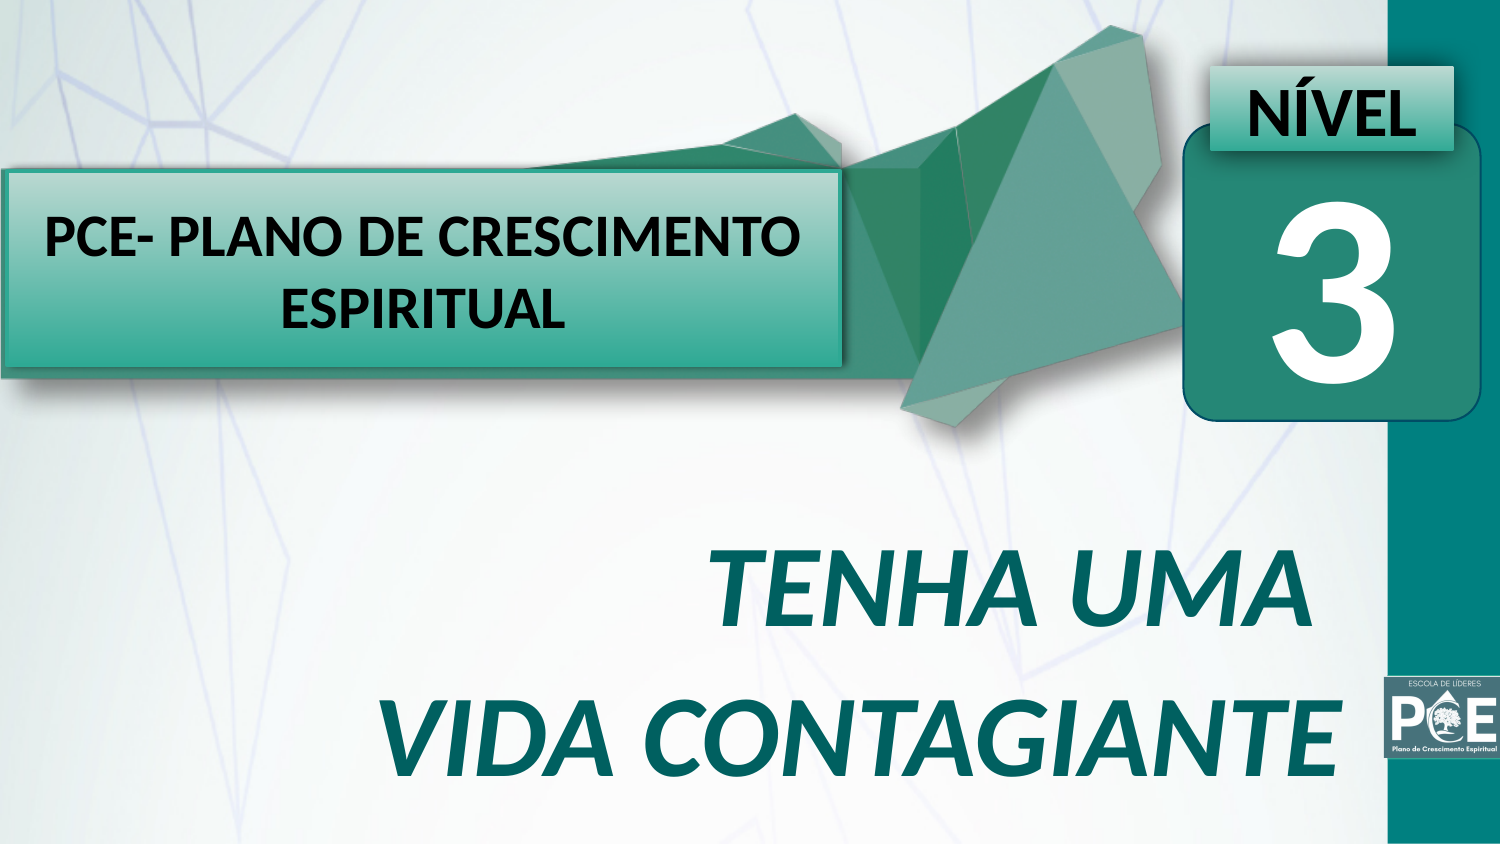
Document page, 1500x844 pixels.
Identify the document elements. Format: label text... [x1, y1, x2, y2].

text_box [1183, 65, 1481, 422]
text_box TENHA UMA VIDA CONTAGIANTE [255, 501, 1350, 813]
picture [0, 0, 1500, 844]
